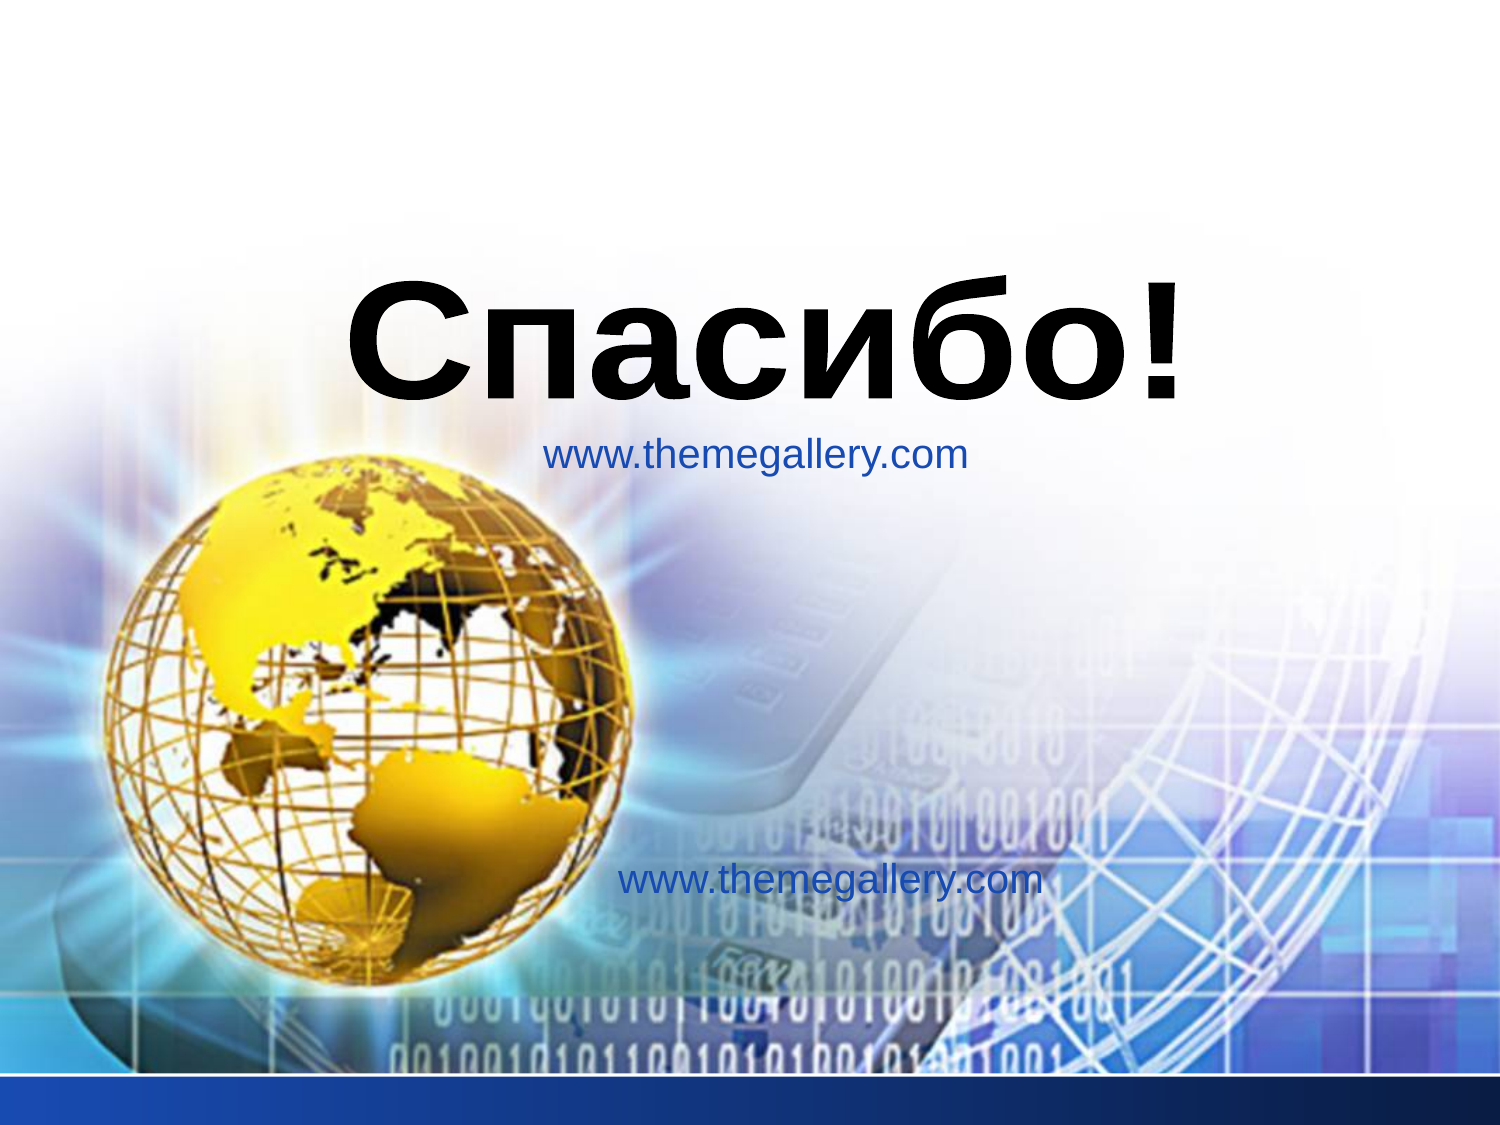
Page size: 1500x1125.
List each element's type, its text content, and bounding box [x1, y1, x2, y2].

picture [0, 0, 1500, 1073]
subtitle www.themegallery.com [262, 424, 1251, 488]
text_box www.themegallery.com [249, 849, 1413, 913]
